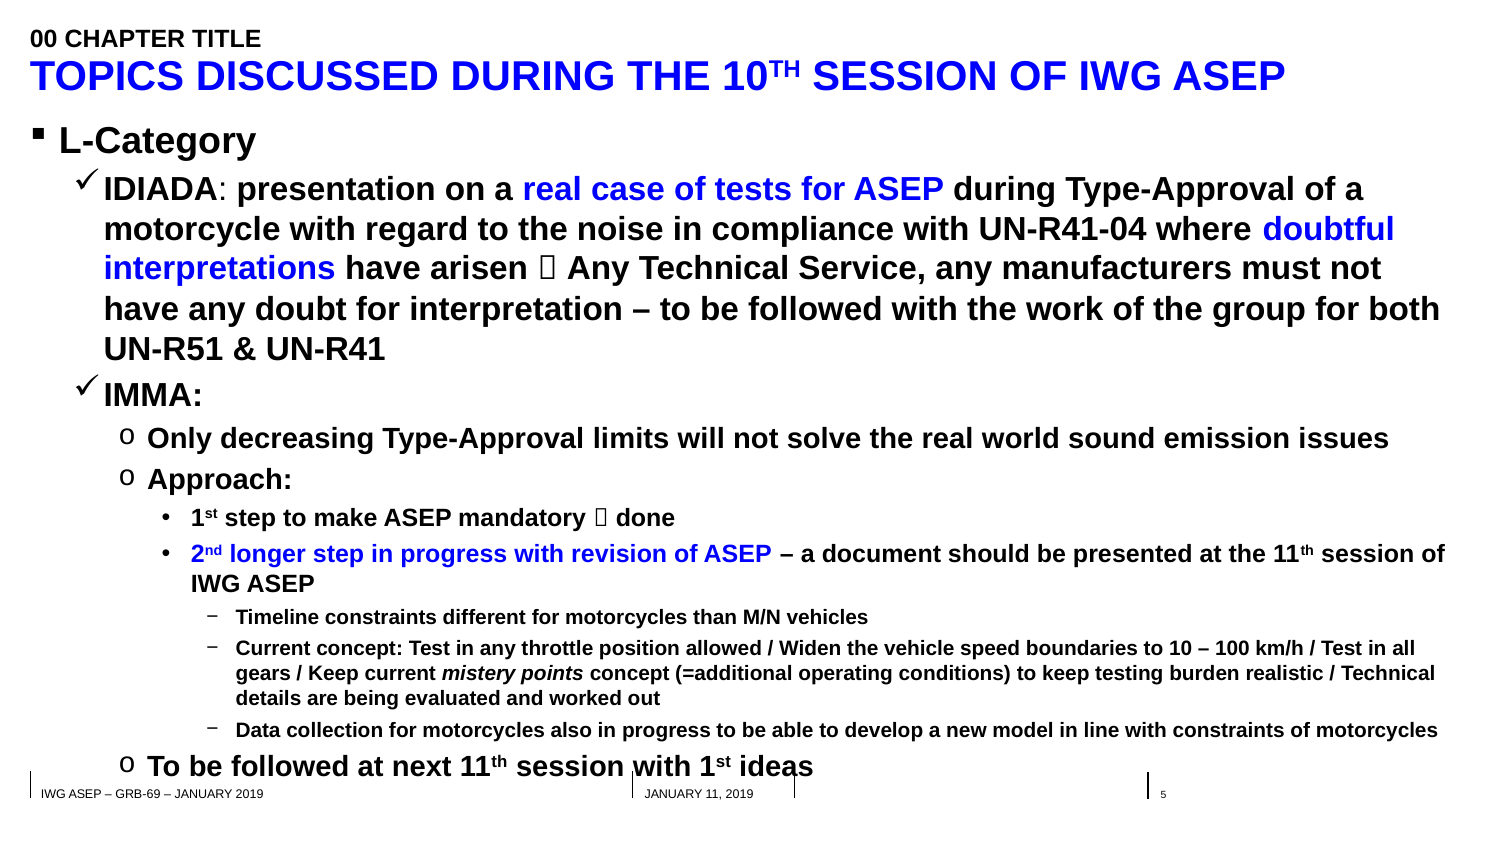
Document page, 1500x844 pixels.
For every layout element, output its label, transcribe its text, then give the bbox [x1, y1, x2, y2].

title topics discussed during the 10th SESSION of IWG ASEP [29, 50, 1471, 91]
list 00 chapter title [29, 23, 1471, 50]
list L-Category IDIADA: presentation on a real case of tests for ASEP during Type-Approval of a motorcycle with regard to the noise in compliance with UN-R41-04 where doubtful interpretations have arisen  Any Technical Service, any manufacturers must not have any doubt for interpretation – to be followed with the work of the group for both UN-R51 & UN-R41 IMMA: Only decreasing Type-Approval limits will not solve the real world sound emission issues Approach: 1st step to make ASEP mandatory  done 2nd longer step in progress with revision of ASEP – a document should be presented at the 11th session of IWG ASEP Timeline constraints different for motorcycles than M/N vehicles Current concept: Test in any throttle position allowed / Widen the vehicle speed boundaries to 10 – 100 km/h / Test in all gears / Keep current mistery points concept (=additional operating conditions) to keep testing burden realistic / Technical details are being evaluated and worked out Data collection for motorcycles also in progress to be able to develop a new model in line with constraints of motorcycles To be followed at next 11th session with 1st ideas [29, 115, 1463, 796]
